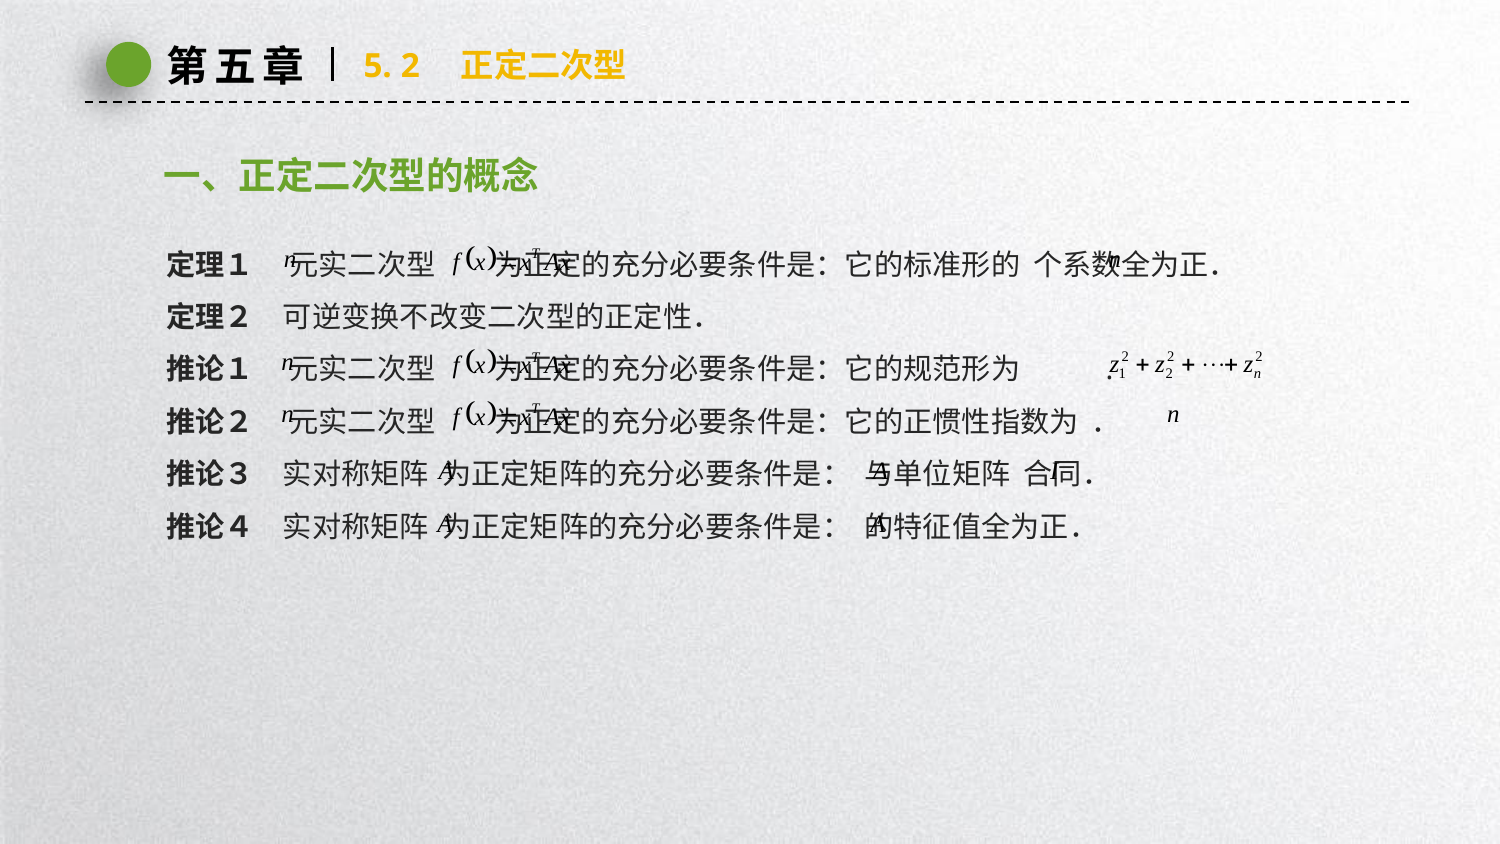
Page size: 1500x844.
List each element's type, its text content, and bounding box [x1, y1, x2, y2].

text_box 一、正定二次型的概念 [148, 144, 1360, 205]
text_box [277, 405, 299, 429]
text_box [443, 397, 576, 436]
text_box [443, 346, 576, 385]
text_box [432, 456, 459, 484]
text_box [279, 250, 302, 274]
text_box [431, 509, 457, 537]
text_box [1104, 250, 1126, 274]
text_box 5. 2 正定二次型 [348, 37, 642, 92]
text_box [443, 242, 576, 281]
text_box 第五章 [152, 32, 320, 97]
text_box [277, 353, 299, 378]
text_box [1104, 345, 1268, 386]
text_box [864, 509, 890, 537]
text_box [866, 456, 893, 484]
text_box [1162, 405, 1185, 429]
picture [0, 0, 1500, 844]
text_box 定理１ 元实二次型 为正定的充分必要条件是：它的标准形的 个系数全为正． 定理２ 可逆变换不改变二次型的正定性． 推论１ 元实二次型 为正定的充分必要条件是：它的规范形为 . 推论２ 元实二次型 为正定的充分必要条件是：它的正惯性指数为 ． 推论３ 实对称矩阵 为正定矩阵的充分必要条件是： 与单位矩阵 合同． 推论４ 实对称矩阵 为正定矩阵的充分必要条件是： 的特征值全为正． [151, 220, 1362, 551]
text_box [104, 39, 152, 90]
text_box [1045, 456, 1067, 484]
